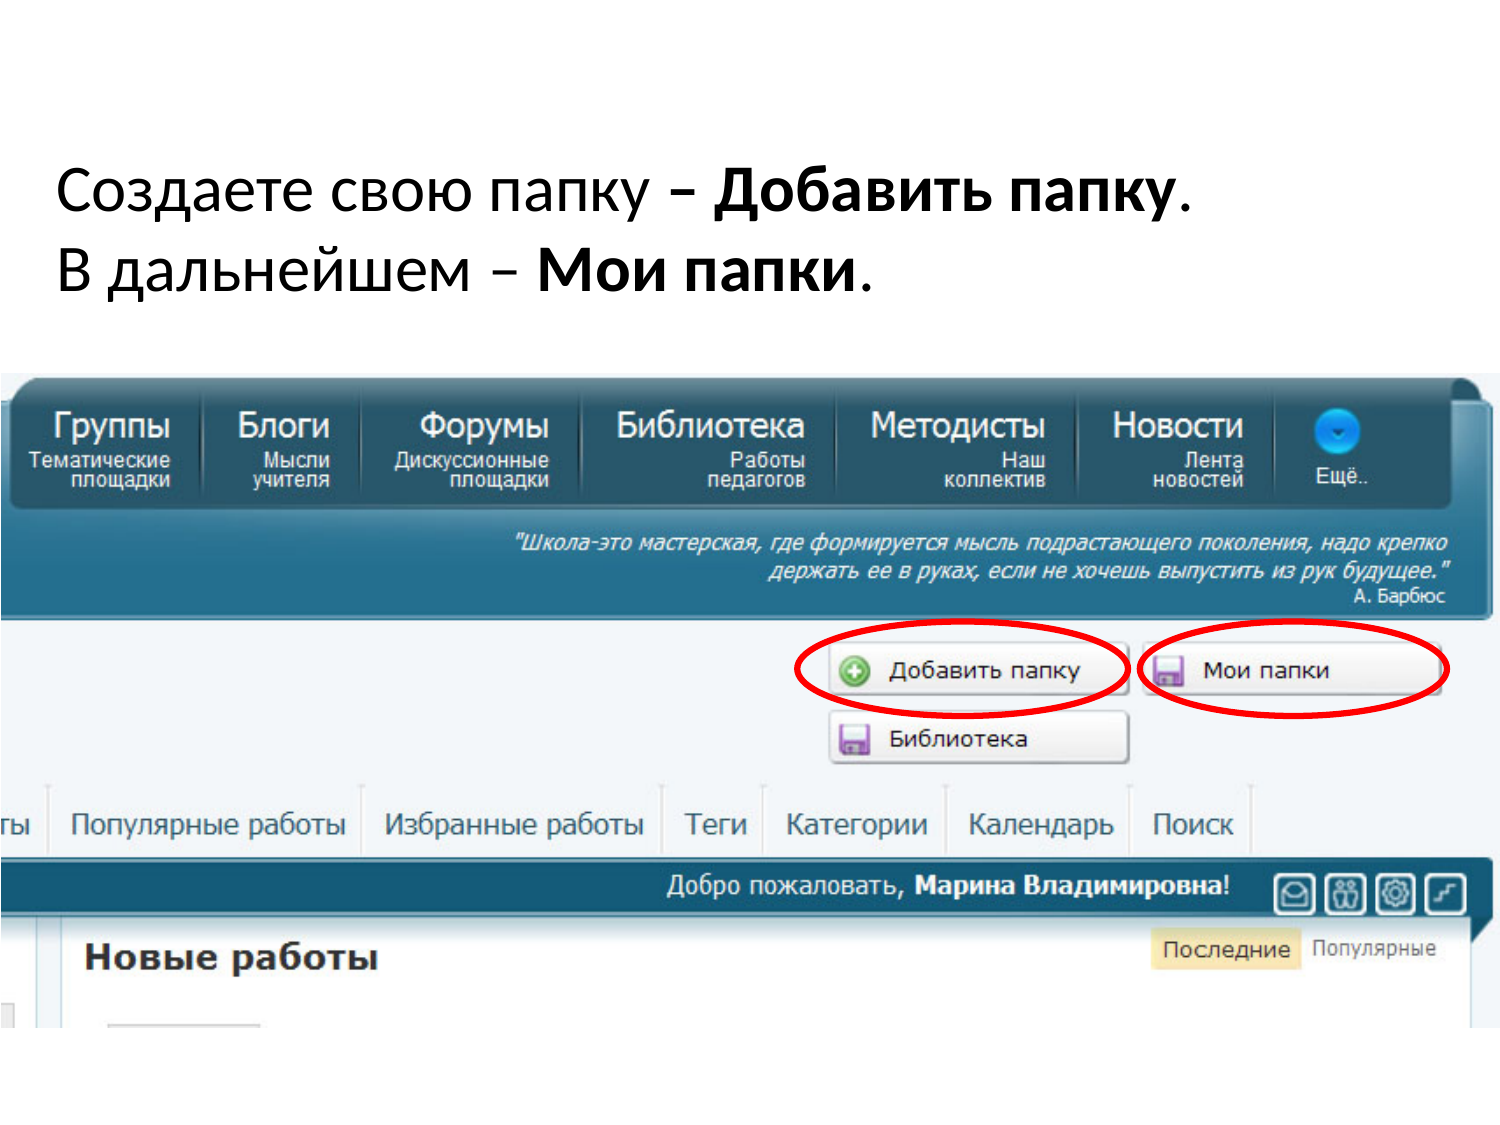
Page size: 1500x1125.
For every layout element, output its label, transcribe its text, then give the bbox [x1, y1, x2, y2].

text_box Создаете свою папку – Добавить папку. В дальнейшем – Мои папки. [41, 137, 1388, 312]
picture [0, 373, 1500, 1028]
